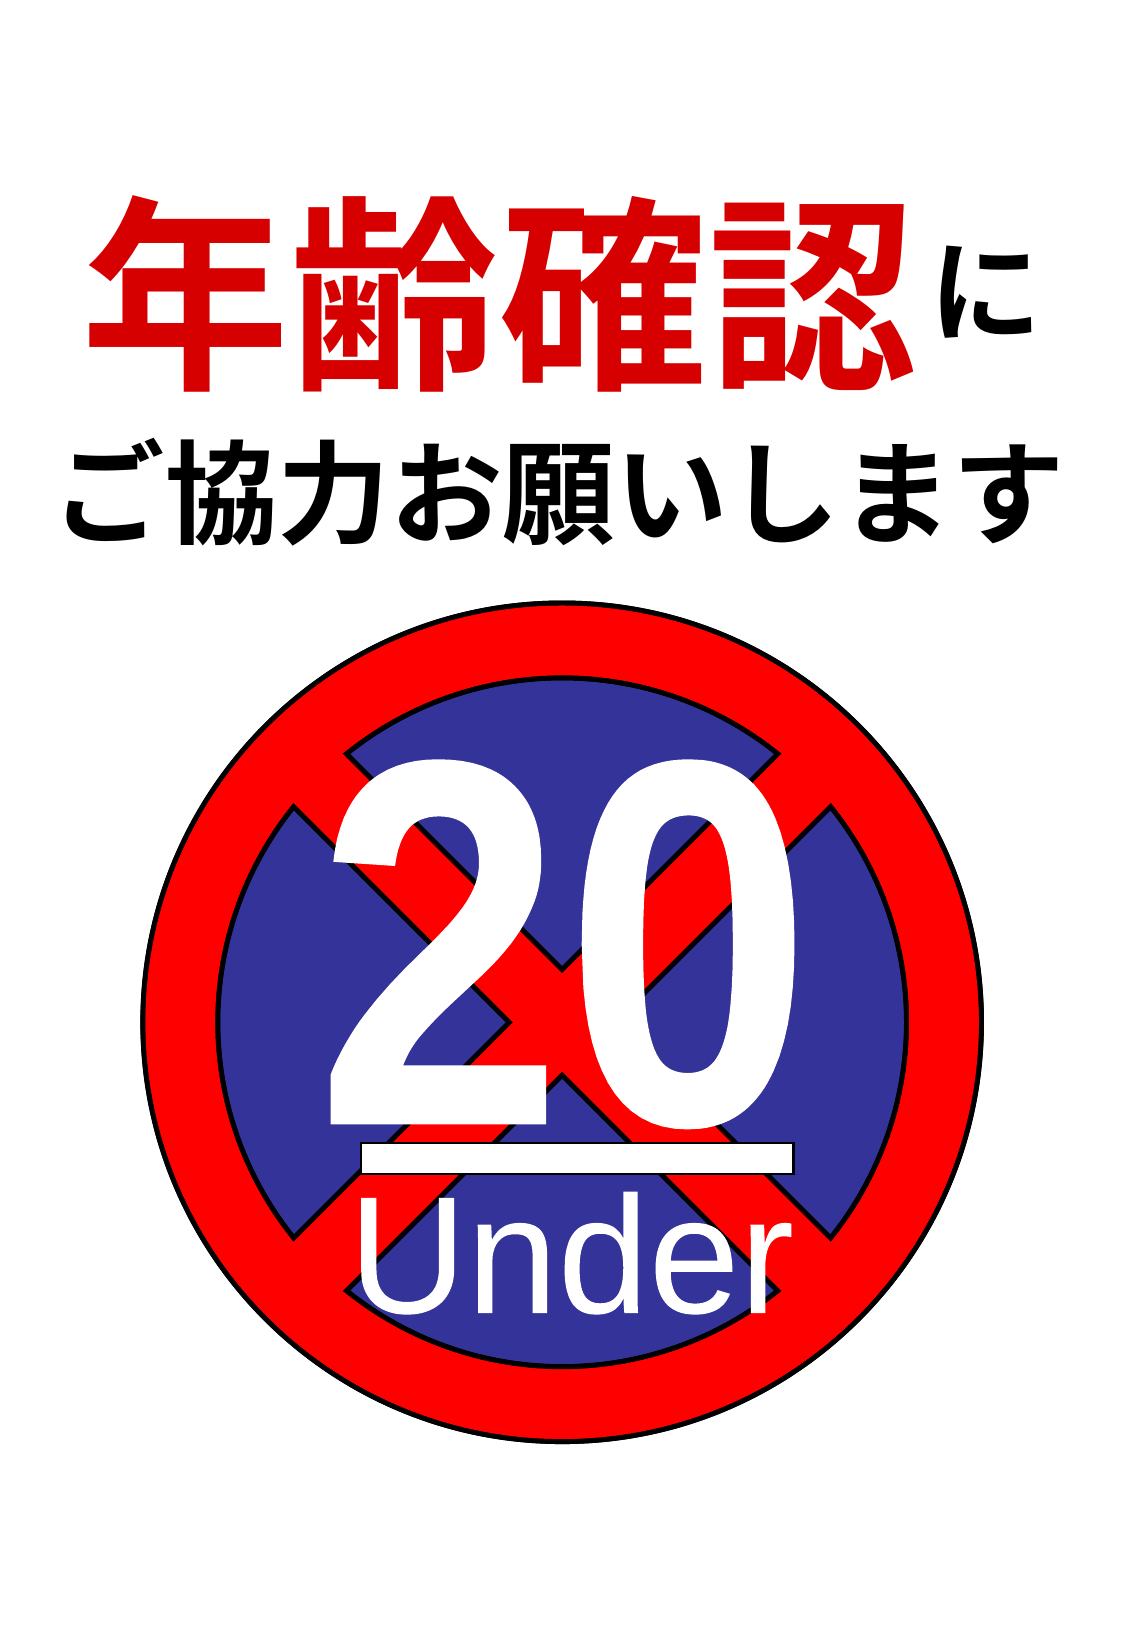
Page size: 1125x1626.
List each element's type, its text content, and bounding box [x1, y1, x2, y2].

text_box に [914, 213, 1058, 364]
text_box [145, 605, 979, 1440]
text_box 年齢確認 [0, 158, 998, 415]
text_box ご協力お願いします [0, 415, 1125, 566]
